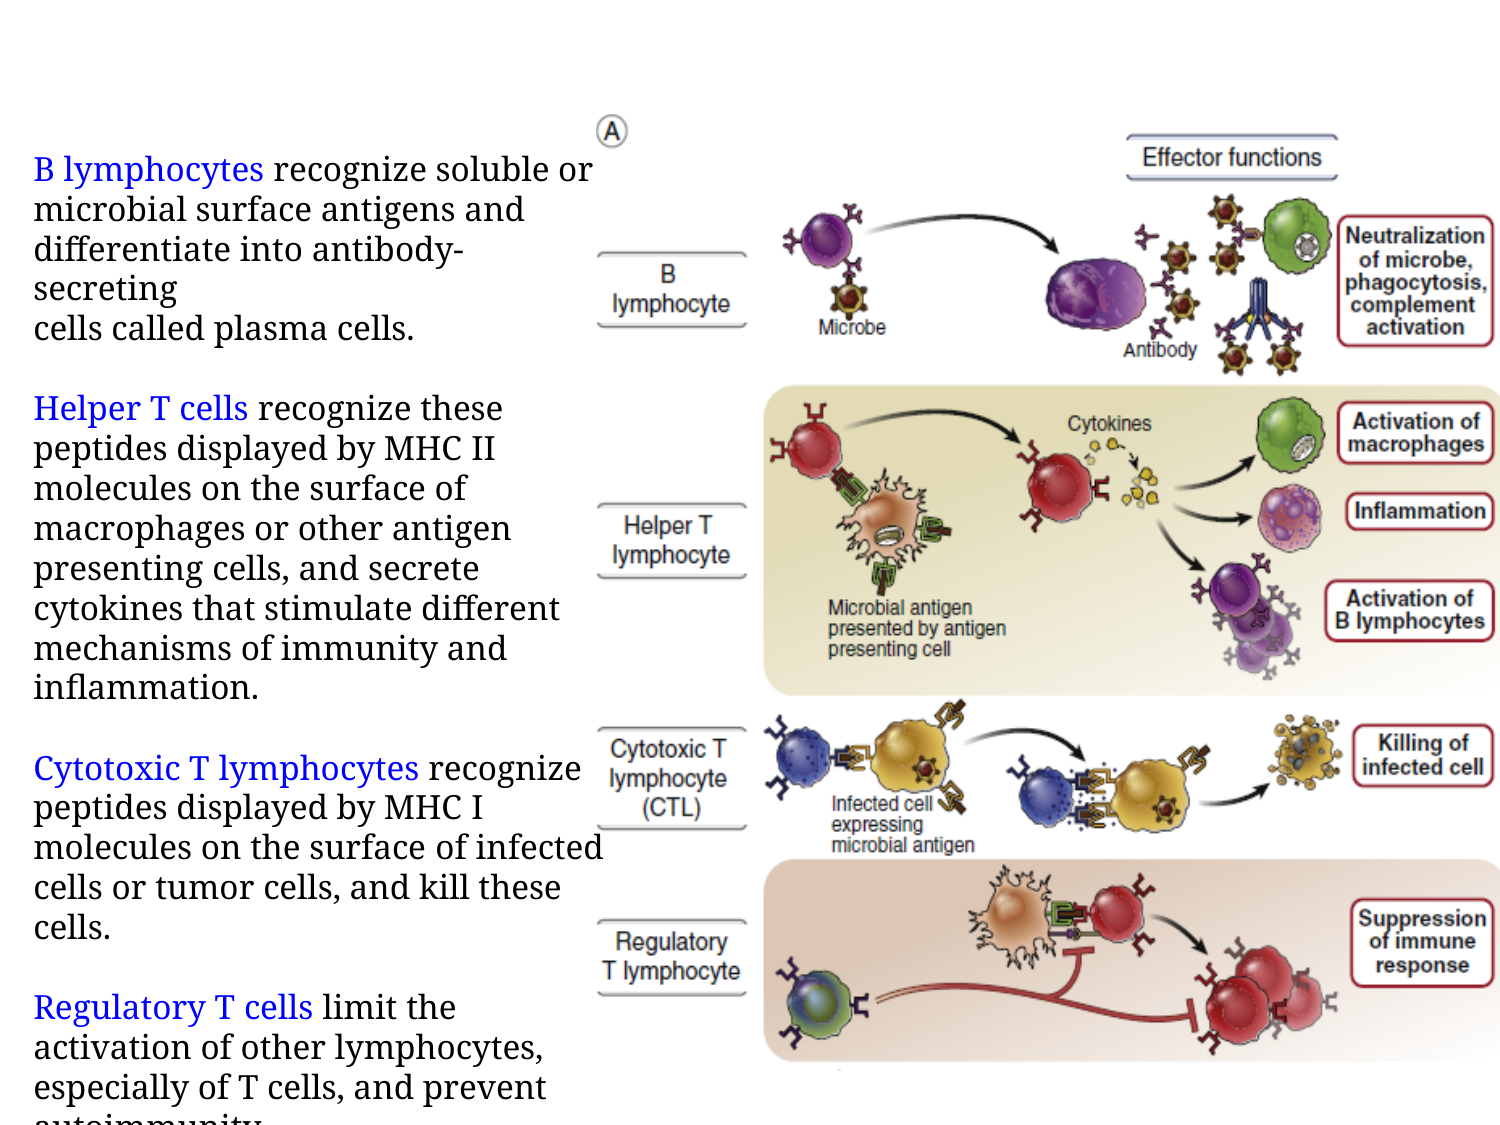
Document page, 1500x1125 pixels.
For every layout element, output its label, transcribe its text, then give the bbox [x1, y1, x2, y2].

picture [596, 113, 1500, 1071]
text_box B lymphocytes recognize soluble or microbial surface antigens and differentiate into antibody-secreting cells called plasma cells. Helper T cells recognize these peptides displayed by MHC II molecules on the surface of macrophages or other antigen presenting cells, and secrete cytokines that stimulate different mechanisms of immunity and inflammation. Cytotoxic T lymphocytes recognize peptides displayed by MHC I molecules on the surface of infected cells or tumor cells, and kill these cells. Regulatory T cells limit the activation of other lymphocytes, especially of T cells, and prevent autoimmunity. [18, 140, 621, 1125]
